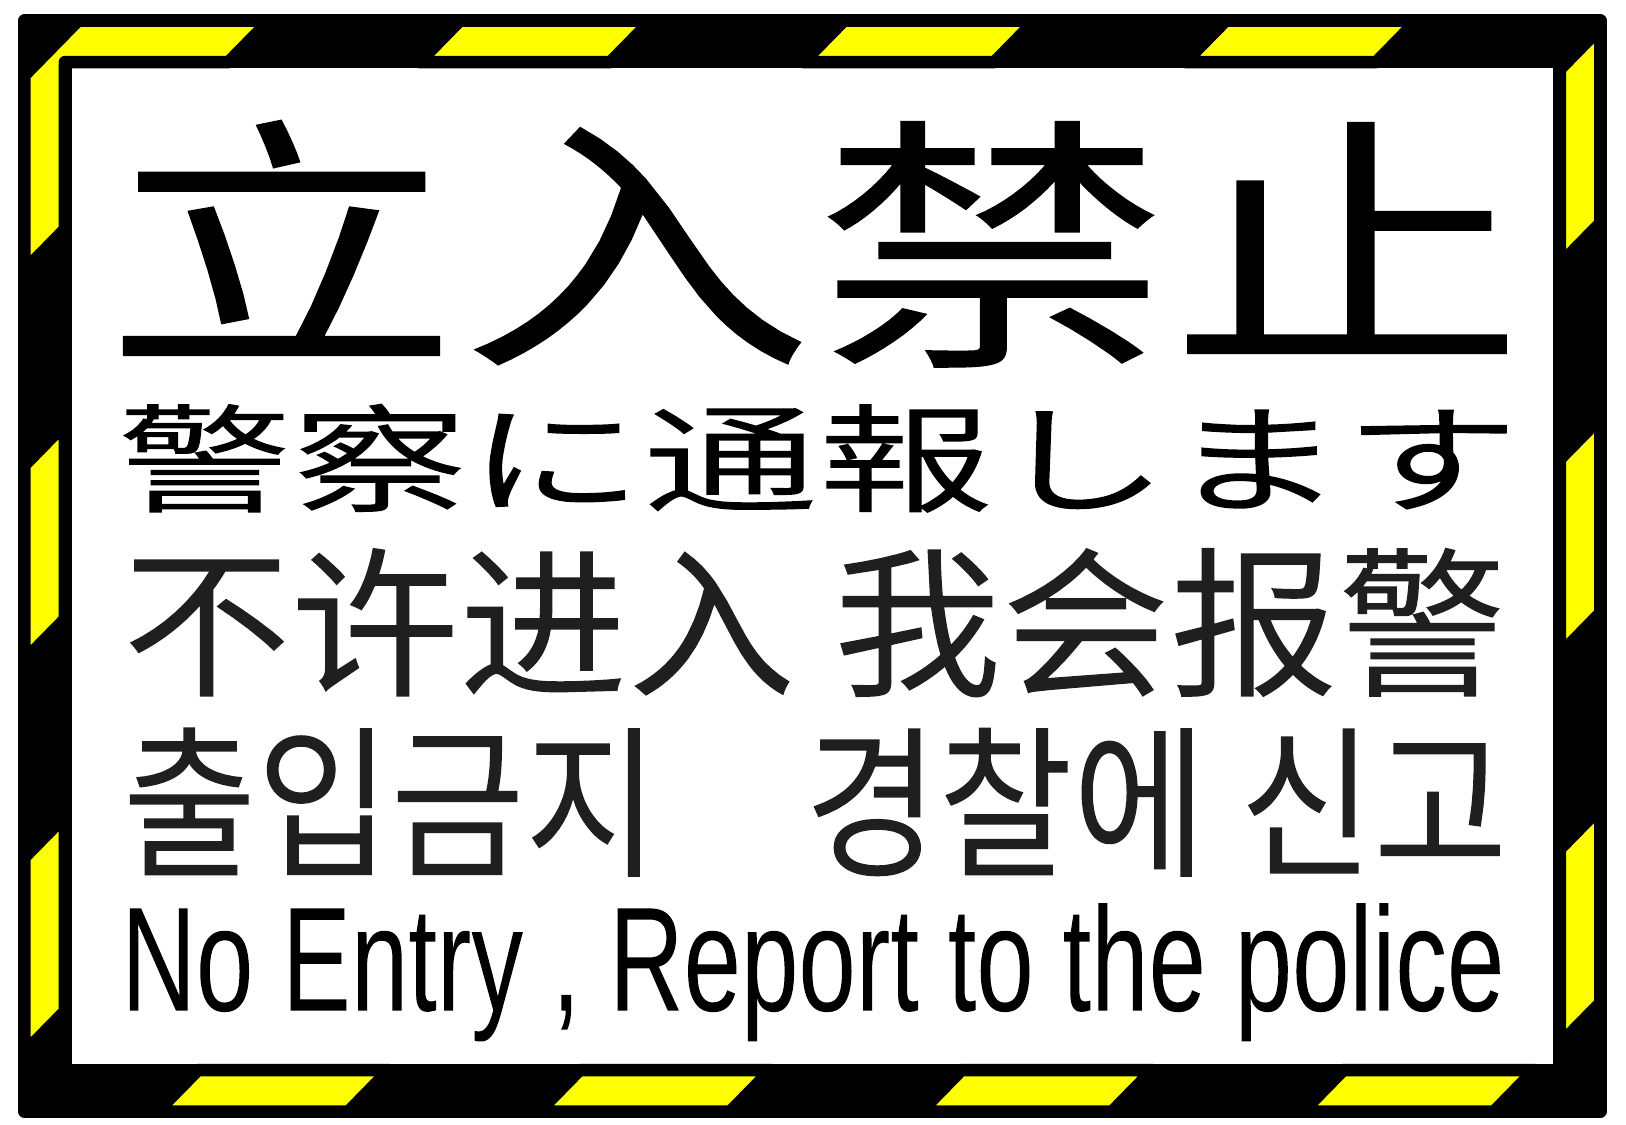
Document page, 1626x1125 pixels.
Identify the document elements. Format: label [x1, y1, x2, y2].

text_box [24, 20, 1601, 1112]
text_box [129, 547, 1501, 1042]
